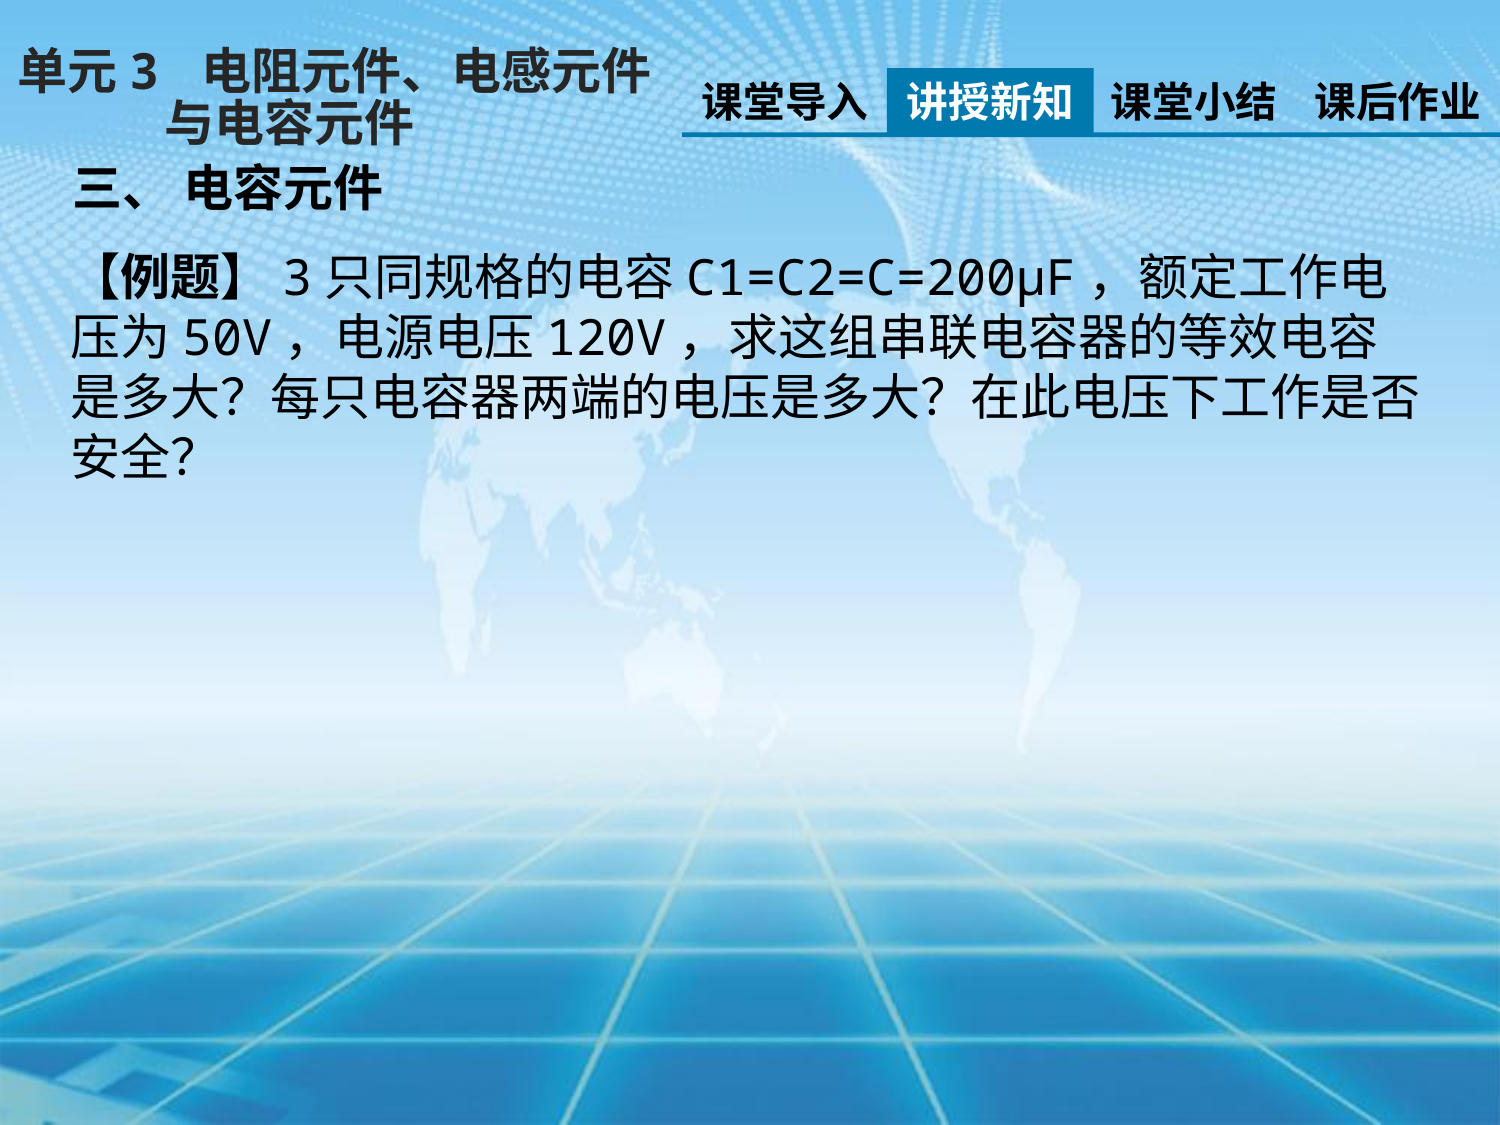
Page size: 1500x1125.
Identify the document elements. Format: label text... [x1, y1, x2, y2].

picture [0, 0, 1500, 1125]
text_box 三、 电容元件 [31, 160, 425, 239]
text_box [2, 39, 1500, 160]
text_box 【例题】3只同规格的电容C1=C2=C=200μF，额定工作电压为50V，电源电压120V，求这组串联电容器的等效电容是多大？每只电容器两端的电压是多大？在此电压下工作是否安全？ [55, 238, 1441, 493]
